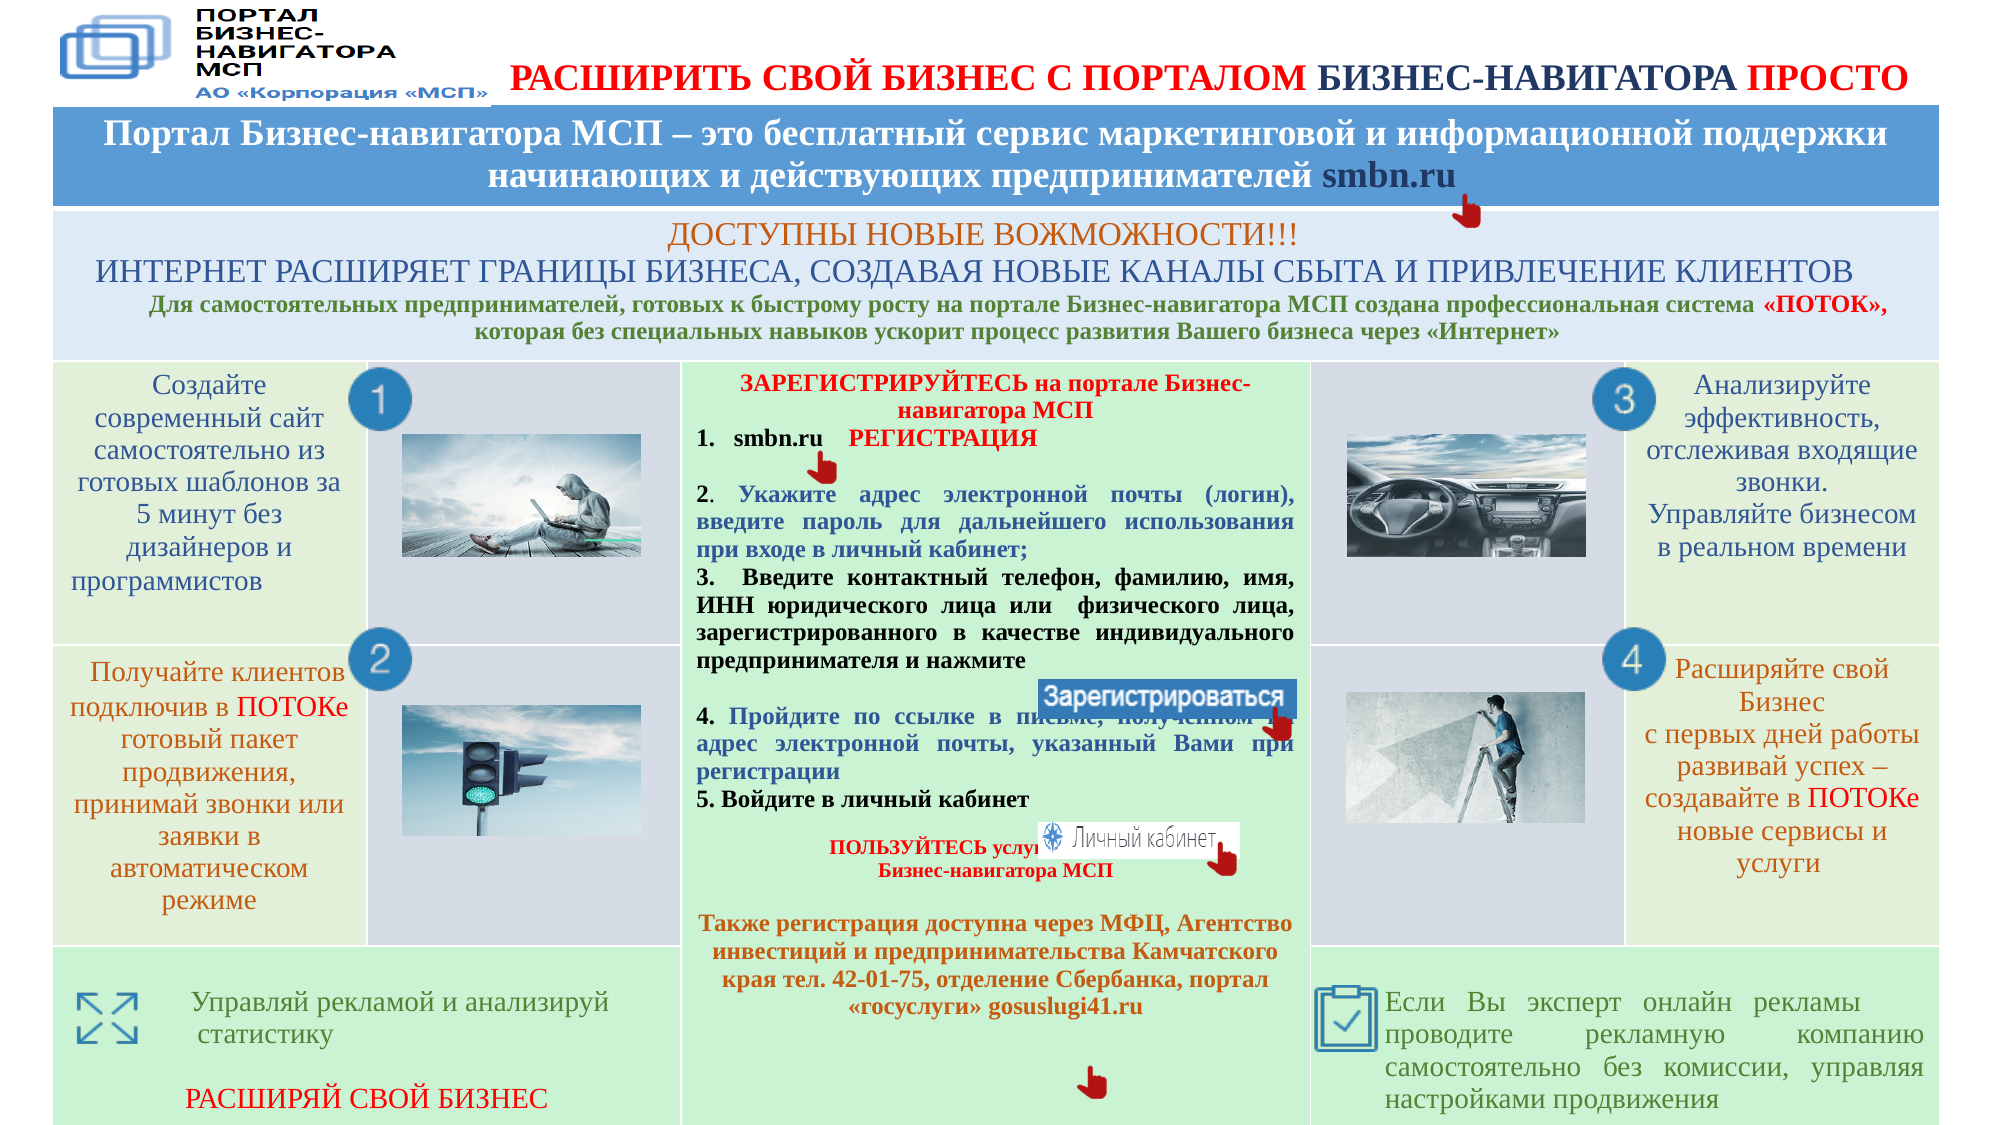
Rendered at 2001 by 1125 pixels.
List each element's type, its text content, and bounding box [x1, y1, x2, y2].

table_cell Управляй рекламой и анализируй статистику РАСШИРЯЙ СВОЙ БИЗНЕС [53, 947, 680, 1125]
table_cell Создайте современный сайт самостоятельно из готовых шаблонов за 5 минут без дизайнеров и программистов [53, 362, 366, 644]
picture [1038, 679, 1297, 743]
table_header Портал Бизнес-навигатора МСП – это бесплатный сервис маркетинговой и информационной поддержки начинающих и действующих предпринимателей smbn.ru [53, 106, 1939, 206]
table_cell [1311, 646, 1624, 945]
table_cell Анализируйте эффективность, отслеживая входящие звонки. Управляйте бизнесом в реальном времени [1626, 362, 1939, 644]
table_cell [368, 646, 680, 945]
picture [341, 360, 641, 557]
table_cell Если Вы эксперт онлайн рекламы проводите рекламную компанию самостоятельно без комиссии, управляя настройками продвижения [1311, 947, 1939, 1125]
table_cell Получайте клиентов подключив в ПОТОКе готовый пакет продвижения, принимай звонки или заявки в автоматическом режиме [53, 646, 366, 945]
picture [1074, 1063, 1110, 1101]
table_cell Расширяйте свой Бизнес с первых дней работы развивай успех – создавайте в ПОТОКе новые сервисы и услуги [1626, 646, 1939, 945]
picture [1346, 692, 1585, 823]
picture [804, 448, 840, 486]
picture [341, 620, 420, 699]
picture [1595, 620, 1674, 699]
table_cell ЗАРЕГИСТРИРУЙТЕСЬ на портале Бизнес-навигатора МСП smbn.ru РЕГИСТРАЦИЯ 2. Укажите адрес электронной почты (логин), введите пароль для дальнейшего использования при входе в личный кабинет; 3. Введите контактный телефон, фамилию, имя, ИНН юридического лица или физического лица, зарегистрированного в качестве индивидуального предпринимателя и нажмите 4. Пройдите по ссылке в письме, полученном на адрес электронной почты, указанный Вами при регистрации 5. Войдите в личный кабинет ПОЛЬЗУЙТЕСЬ услугами портала Бизнес-навигатора МСП Также регистрация доступна через МФЦ, Агентство инвестиций и предпринимательства Камчатского края тел. 42-01-75, отделение Сбербанка, портал «госуслуги» gosuslugi41.ru [682, 362, 1310, 1125]
picture [1449, 191, 1484, 230]
table_cell [1311, 362, 1624, 644]
picture [1038, 822, 1240, 878]
table_cell ДОСТУПНЫ НОВЫЕ ВОЖМОЖНОСТИ!!! ИНТЕРНЕТ РАСШИРЯЕТ ГРАНИЦЫ БИЗНЕСА, СОЗДАВАЯ НОВЫЕ КАНАЛЫ СБЫТА И ПРИВЛЕЧЕНИЕ КЛИЕНТОВ Для самостоятельных предпринимателей, готовых к быстрому росту на портале Бизнес-навигатора МСП создана профессиональная система «ПОТОК», которая без специальных навыков ускорит процесс развития Вашего бизнеса через «Интернет» [53, 211, 1939, 360]
picture [68, 985, 147, 1052]
text_box РАСШИРИТЬ СВОЙ БИЗНЕС С ПОРТАЛОМ БИЗНЕС-НАВИГАТОРА ПРОСТО [491, 46, 1940, 106]
picture [52, 3, 491, 107]
picture [1307, 985, 1386, 1052]
picture [1347, 360, 1664, 557]
picture [402, 705, 641, 836]
table_cell [368, 362, 680, 644]
